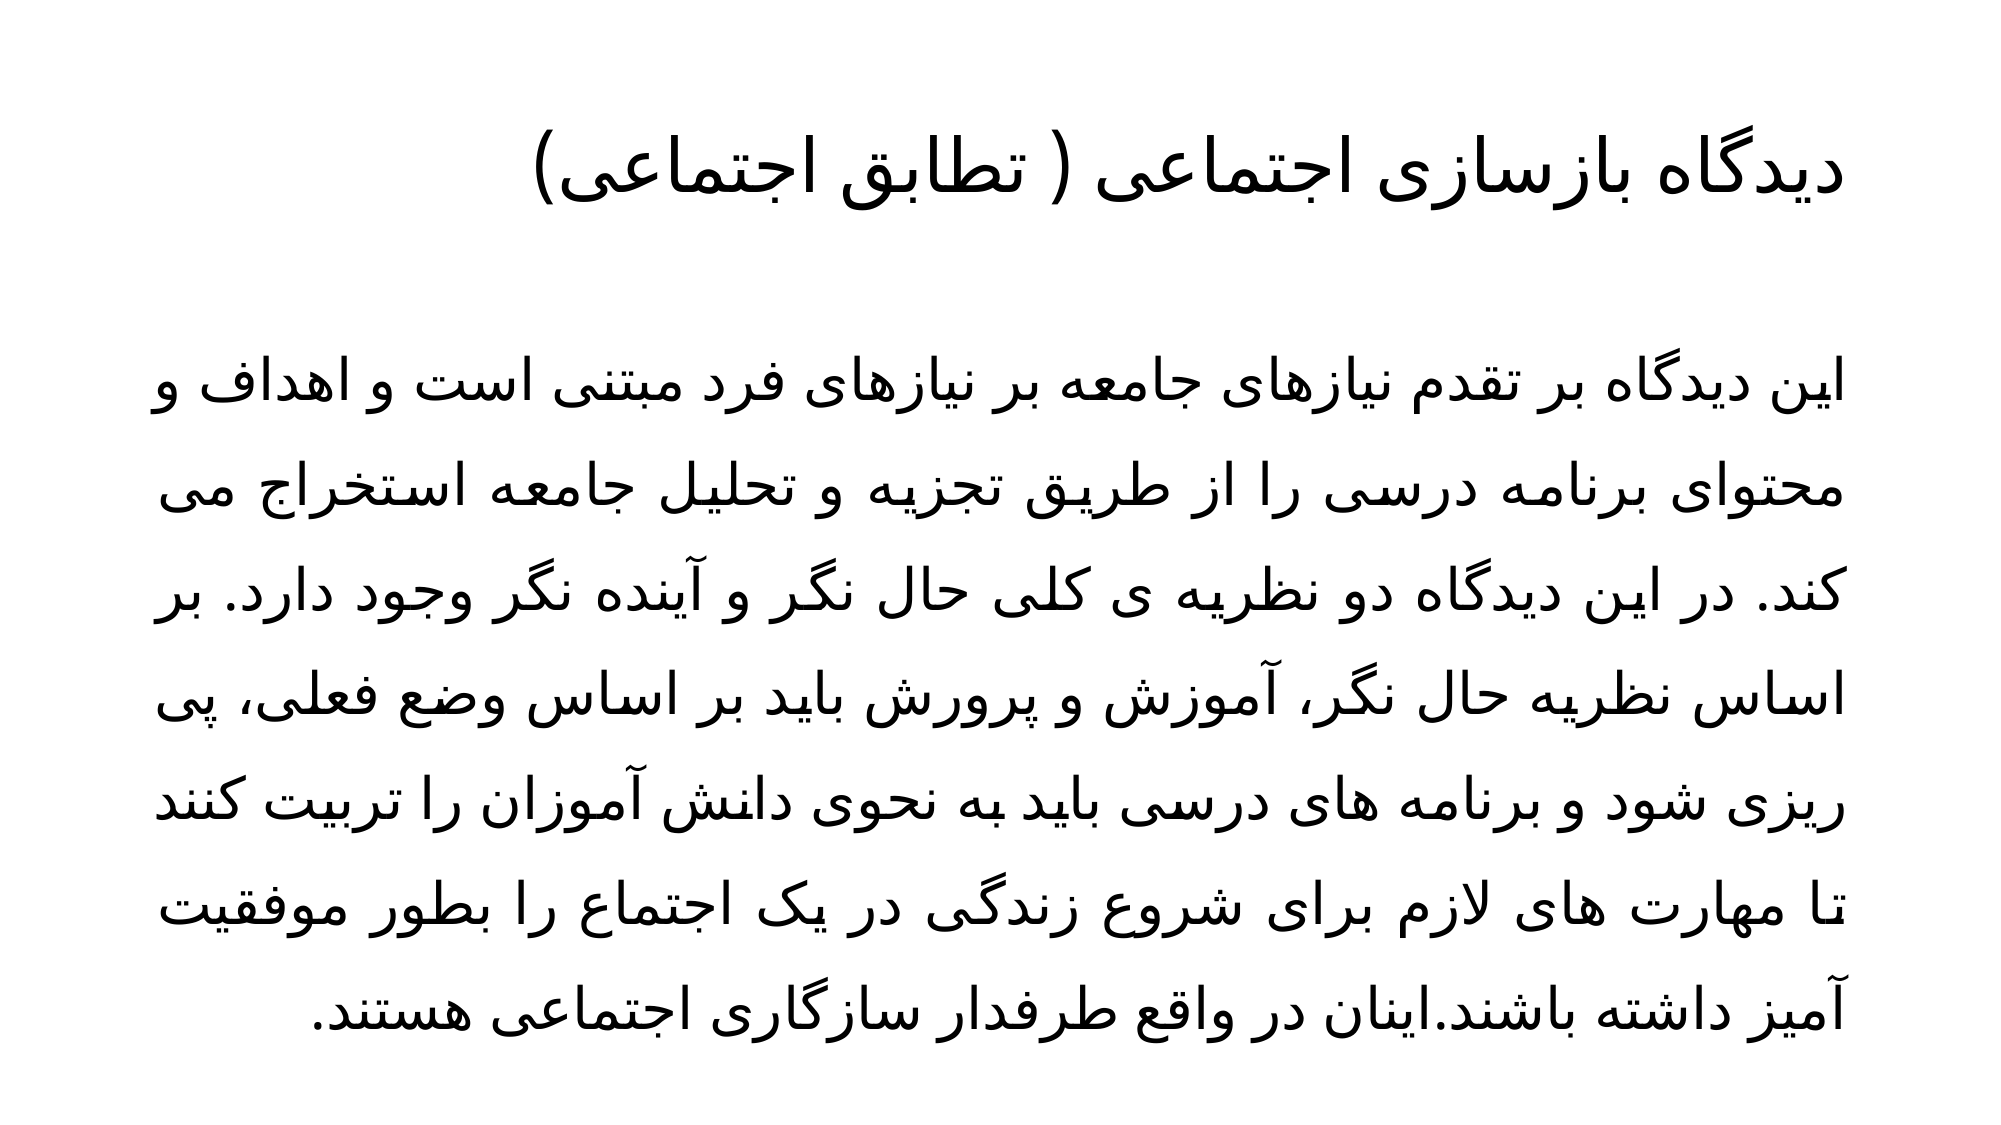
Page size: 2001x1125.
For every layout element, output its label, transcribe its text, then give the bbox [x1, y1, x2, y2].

title دیدگاه بازسازی اجتماعی ( تطابق اجتماعی) [137, 59, 1863, 278]
list این دیدگاه بر تقدم نیازهای جامعه بر نیازهای فرد مبتنی است و اهداف و محتوای برنامه درسی را از طریق تجزیه و تحلیل جامعه استخراج می کند. در این دیدگاه دو نظریه ی کلی حال نگر و آینده نگر وجود دارد. بر اساس نظریه حال نگر، آموزش و پرورش باید بر اساس وضع فعلی، پی ریزی شود و برنامه های درسی باید به نحوی دانش آموزان را تربیت کنند تا مهارت های لازم برای شروع زندگی در یک اجتماع را بطور موفقیت آمیز داشته باشند.اینان در واقع طرفدار سازگاری اجتماعی هستند. [137, 299, 1863, 1014]
